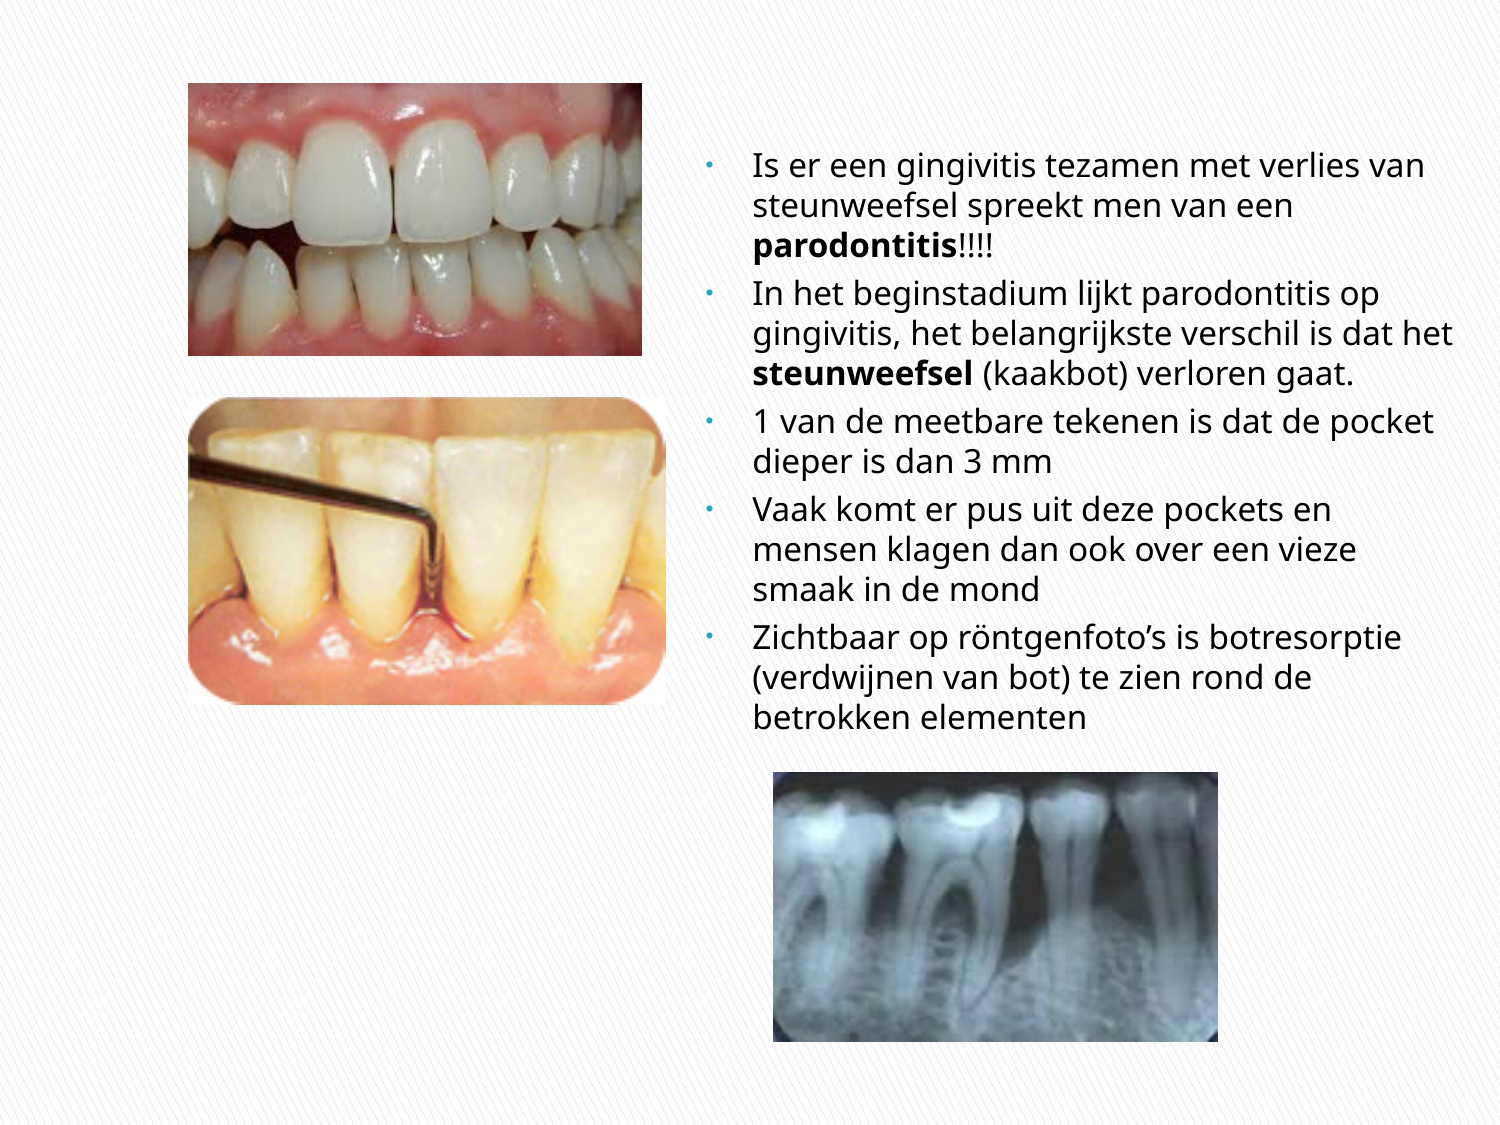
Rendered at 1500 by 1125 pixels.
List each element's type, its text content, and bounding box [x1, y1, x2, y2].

picture [188, 83, 642, 356]
picture [773, 771, 1218, 1042]
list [188, 396, 666, 705]
list Is er een gingivitis tezamen met verlies van steunweefsel spreekt men van een parodontitis!!!! In het beginstadium lijkt parodontitis op gingivitis, het belangrijkste verschil is dat het steunweefsel (kaakbot) verloren gaat. 1 van de meetbare tekenen is dat de pocket dieper is dan 3 mm Vaak komt er pus uit deze pockets en mensen klagen dan ook over een vieze smaak in de mond Zichtbaar op röntgenfoto’s is botresorptie (verdwijnen van bot) te zien rond de betrokken elementen [690, 137, 1471, 976]
